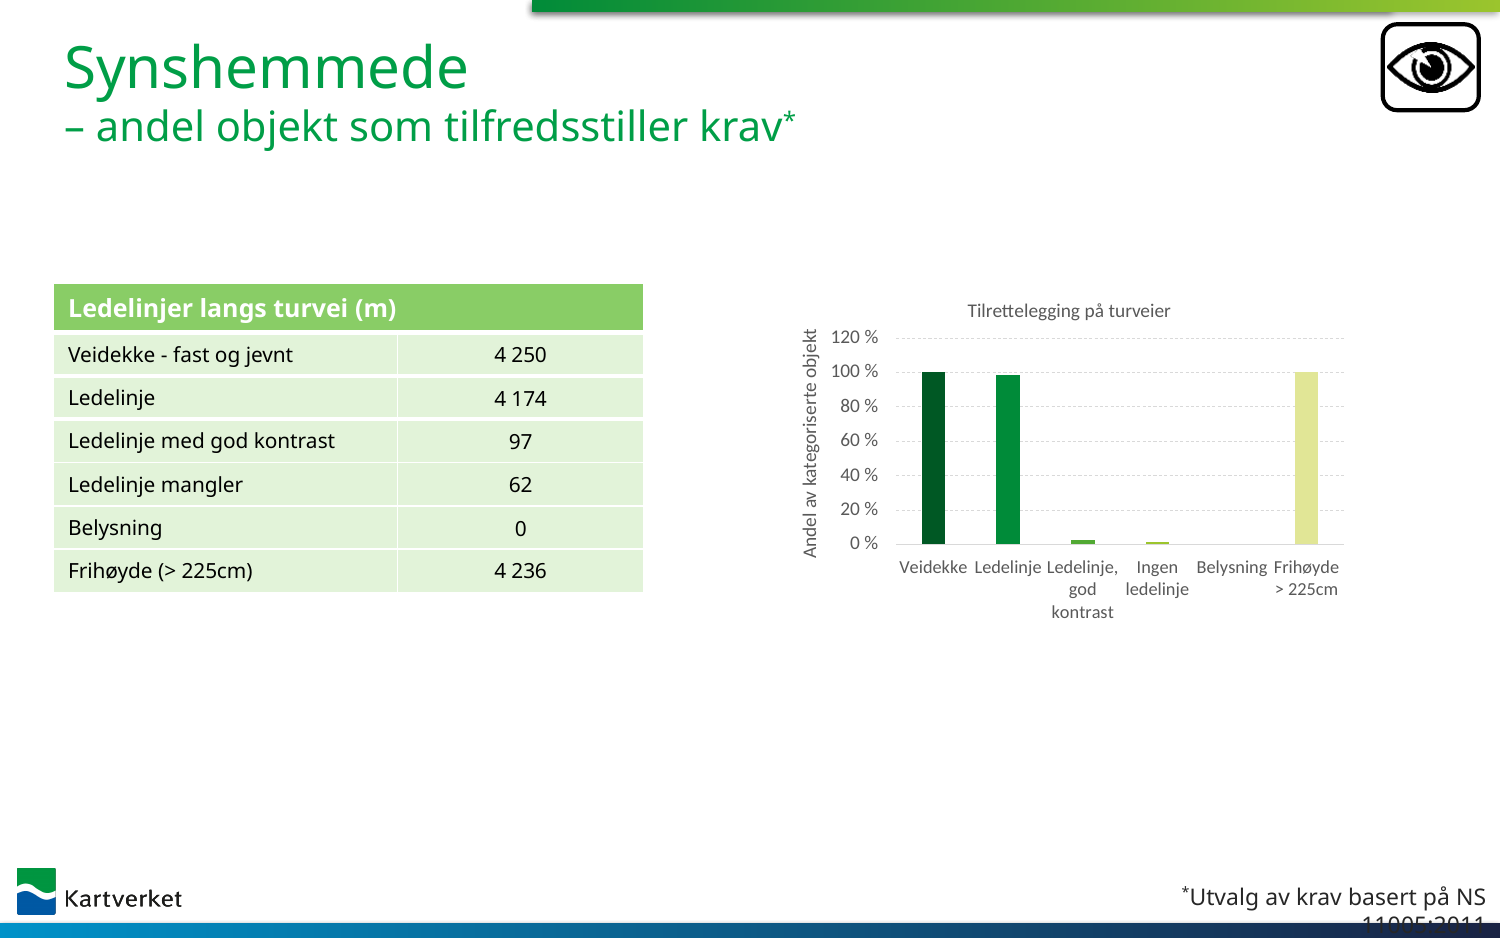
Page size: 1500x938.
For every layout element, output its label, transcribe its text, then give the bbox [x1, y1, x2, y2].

table_cell Veidekke - fast og jevnt [54, 335, 397, 374]
table_cell 97 [398, 421, 643, 462]
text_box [1382, 24, 1480, 111]
table_cell 0 [398, 507, 643, 548]
table_cell Ledelinje mangler [54, 463, 397, 505]
table_cell Ledelinje med god kontrast [54, 421, 397, 462]
table_cell 4 236 [398, 550, 643, 592]
table_cell 4 174 [398, 378, 643, 417]
text_box *Utvalg av krav basert på NS 11005:2011 [1068, 873, 1500, 938]
table_cell 4 250 [398, 335, 643, 374]
table_cell Ledelinje [54, 378, 397, 417]
text_box Synshemmede – andel objekt som tilfredsstiller krav* [49, 24, 1431, 158]
picture [791, 291, 1348, 630]
table_header Ledelinjer langs turvei (m) [54, 284, 643, 330]
table_cell 62 [398, 463, 643, 505]
table_cell Belysning [54, 507, 397, 548]
table_cell Frihøyde (> 225cm) [54, 550, 397, 592]
